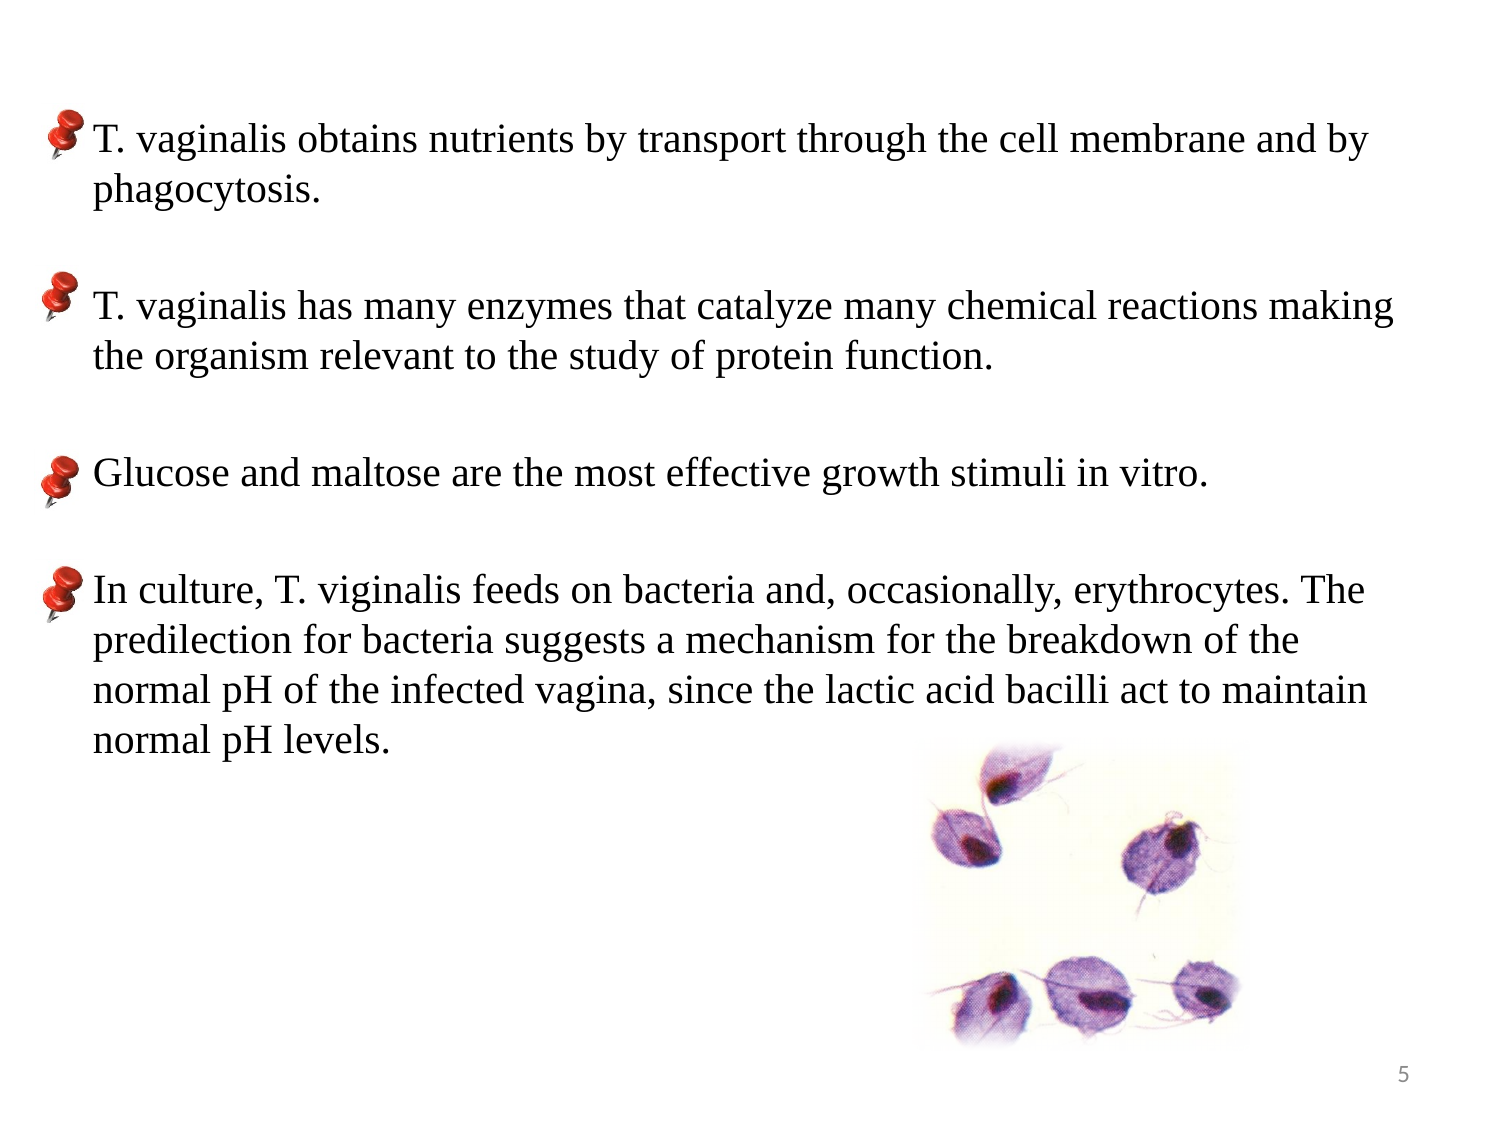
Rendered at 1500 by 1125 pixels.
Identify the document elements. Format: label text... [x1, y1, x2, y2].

list T. vaginalis obtains nutrients by transport through the cell membrane and by phagocytosis. T. vaginalis has many enzymes that catalyze many chemical reactions making the organism relevant to the study of protein function. Glucose and maltose are the most effective growth stimuli in vitro. In culture, T. viginalis feeds on bacteria and, occasionally, erythrocytes. The predilection for bacteria suggests a mechanism for the breakdown of the normal pH of the infected vagina, since the lactic acid bacilli act to maintain normal pH levels. [76, 101, 1430, 848]
picture [41, 103, 85, 166]
picture [34, 559, 84, 630]
picture [912, 737, 1251, 1052]
picture [35, 264, 80, 328]
picture [34, 449, 81, 515]
slide_number 5 [1074, 1042, 1425, 1103]
